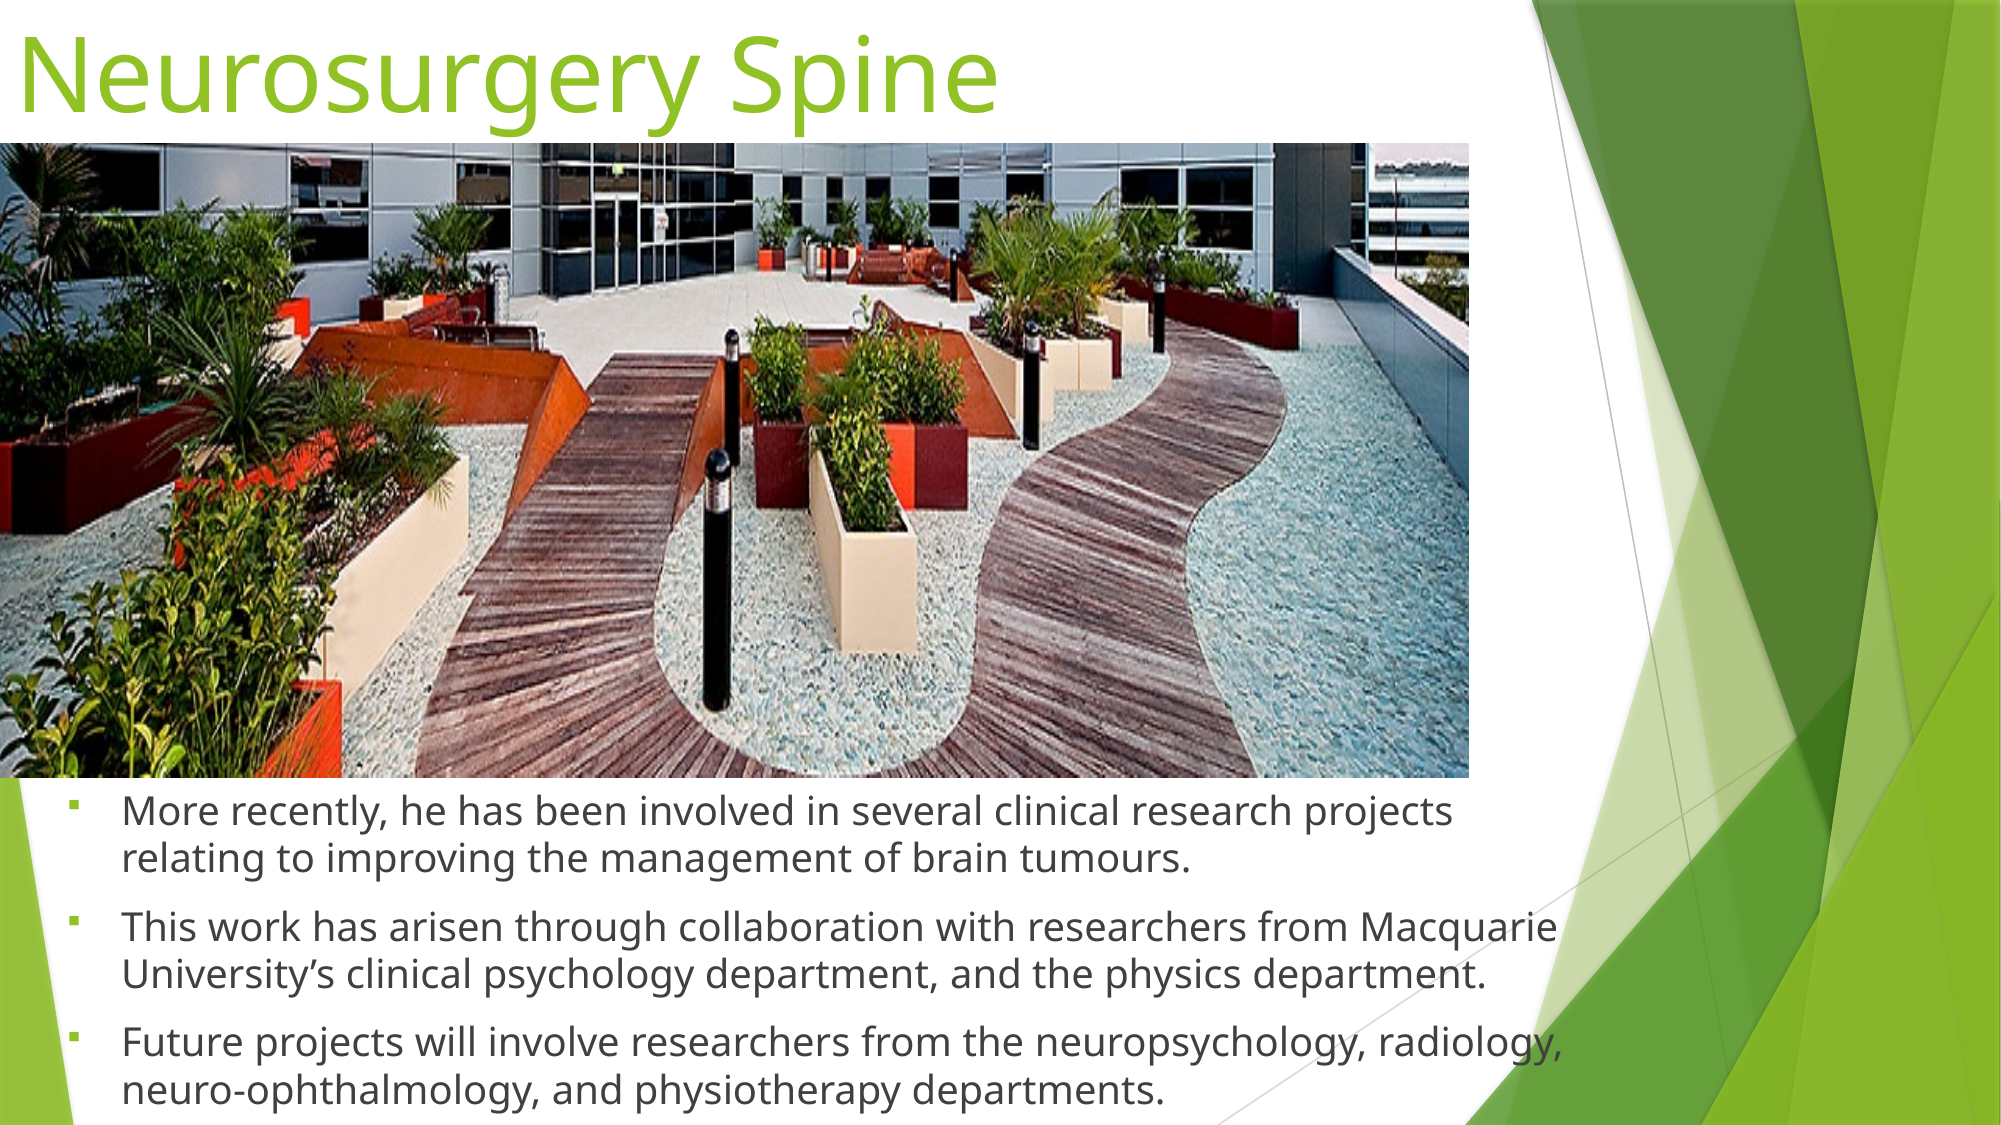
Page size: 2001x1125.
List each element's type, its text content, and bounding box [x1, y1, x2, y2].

list More recently, he has been involved in several clinical research projects relating to improving the management of brain tumours. This work has arisen through collaboration with researchers from Macquarie University’s clinical psychology department, and the physics department. Future projects will involve researchers from the neuropsychology, radiology, neuro-ophthalmology, and physiotherapy departments. [51, 777, 1596, 1125]
title Neurosurgery Spine [0, 0, 1411, 142]
picture [0, 143, 1470, 778]
